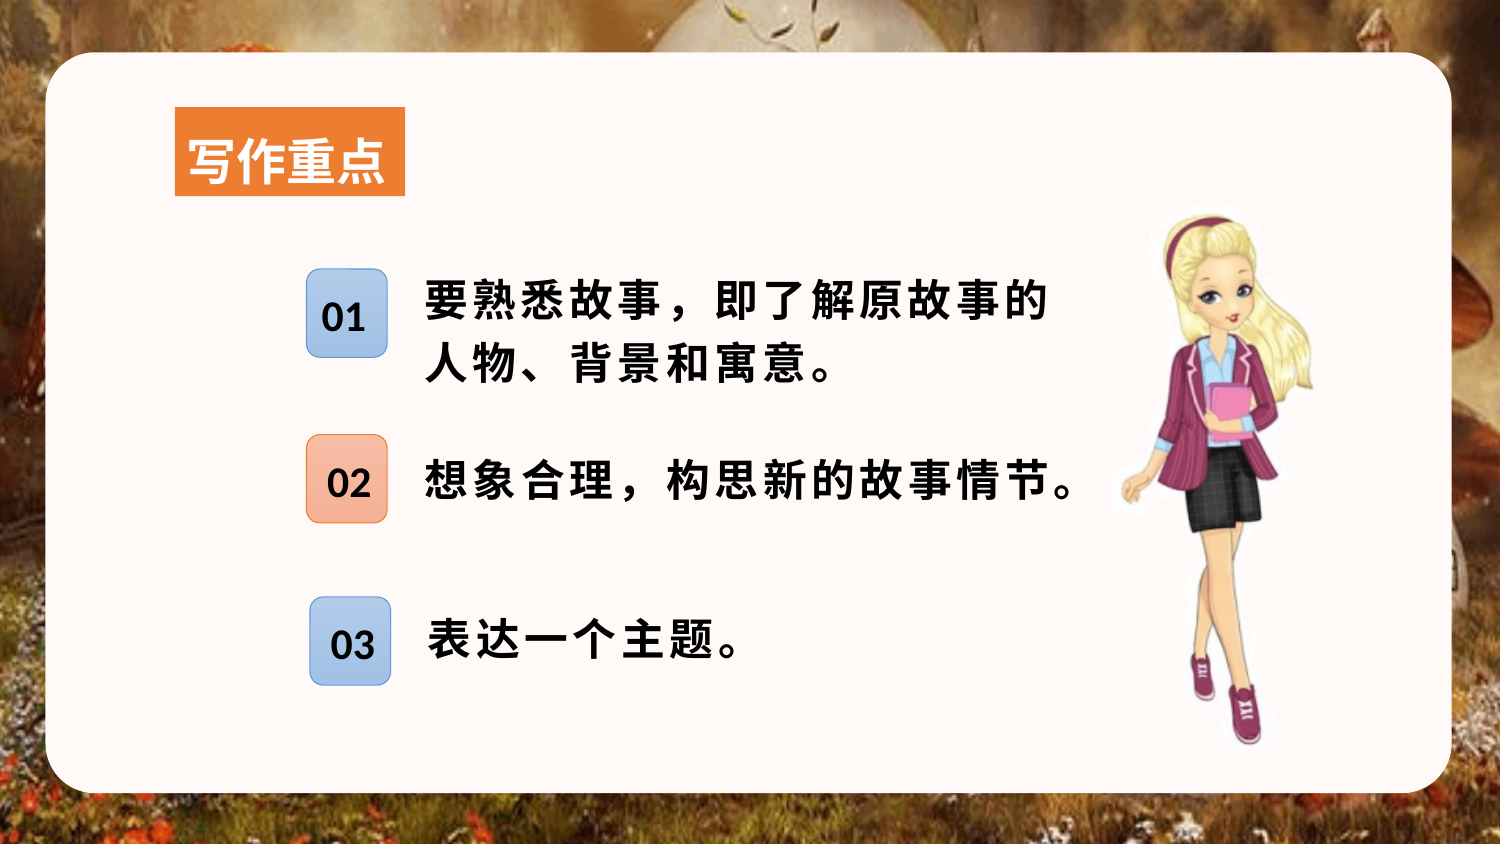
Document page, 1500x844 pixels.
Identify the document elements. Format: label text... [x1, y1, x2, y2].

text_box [306, 254, 1076, 398]
text_box 写作重点 [174, 107, 406, 197]
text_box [309, 596, 781, 686]
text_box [306, 434, 1104, 523]
picture [0, 0, 1500, 844]
